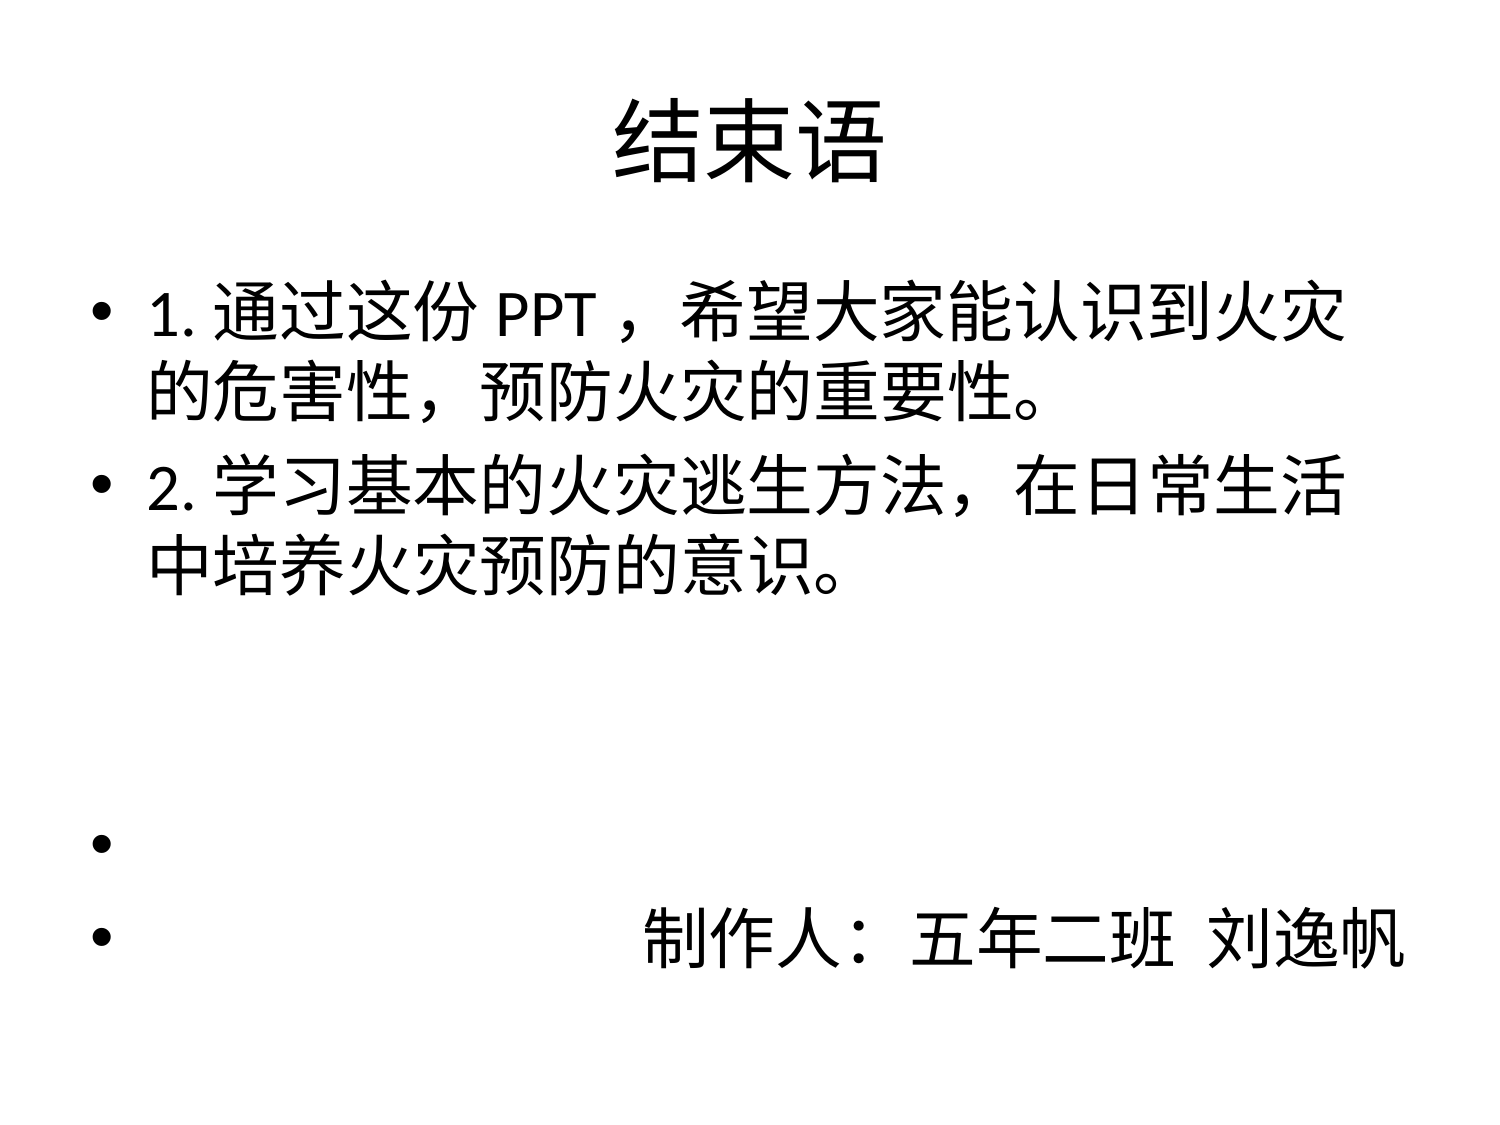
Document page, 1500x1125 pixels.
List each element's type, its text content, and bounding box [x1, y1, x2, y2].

title 结束语 [75, 45, 1425, 233]
list 1.通过这份PPT，希望大家能认识到火灾的危害性，预防火灾的重要性。 2.学习基本的火灾逃生方法，在日常生活中培养火灾预防的意识。 制作人：五年二班 刘逸帆 [75, 262, 1425, 1005]
